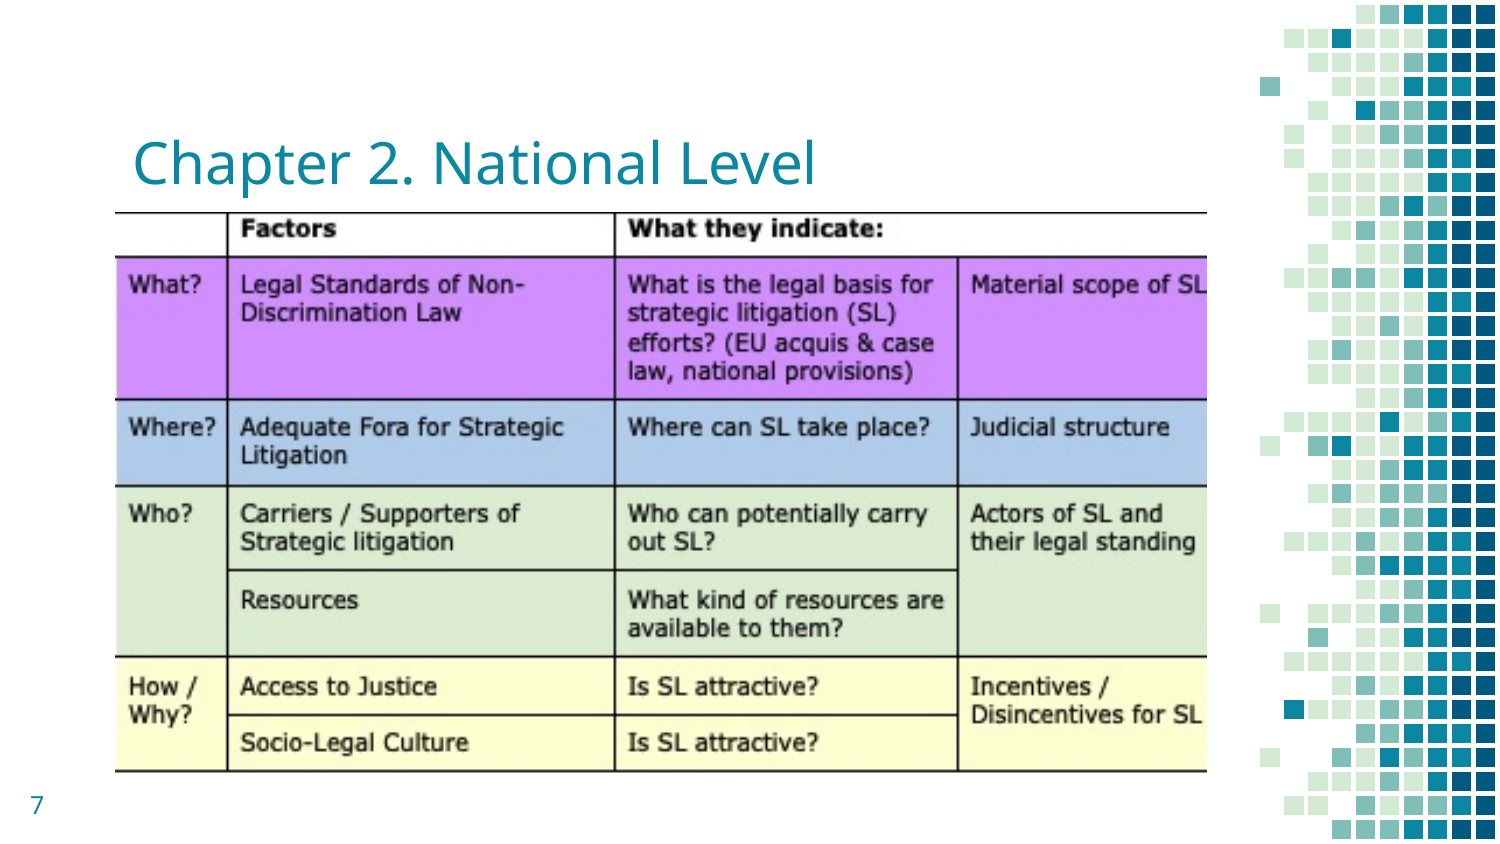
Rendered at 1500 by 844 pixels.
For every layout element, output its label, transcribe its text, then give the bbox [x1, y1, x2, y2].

slide_number 7 [15, 774, 105, 839]
picture [115, 212, 1207, 801]
title Chapter 2. National Level [117, 70, 1227, 212]
